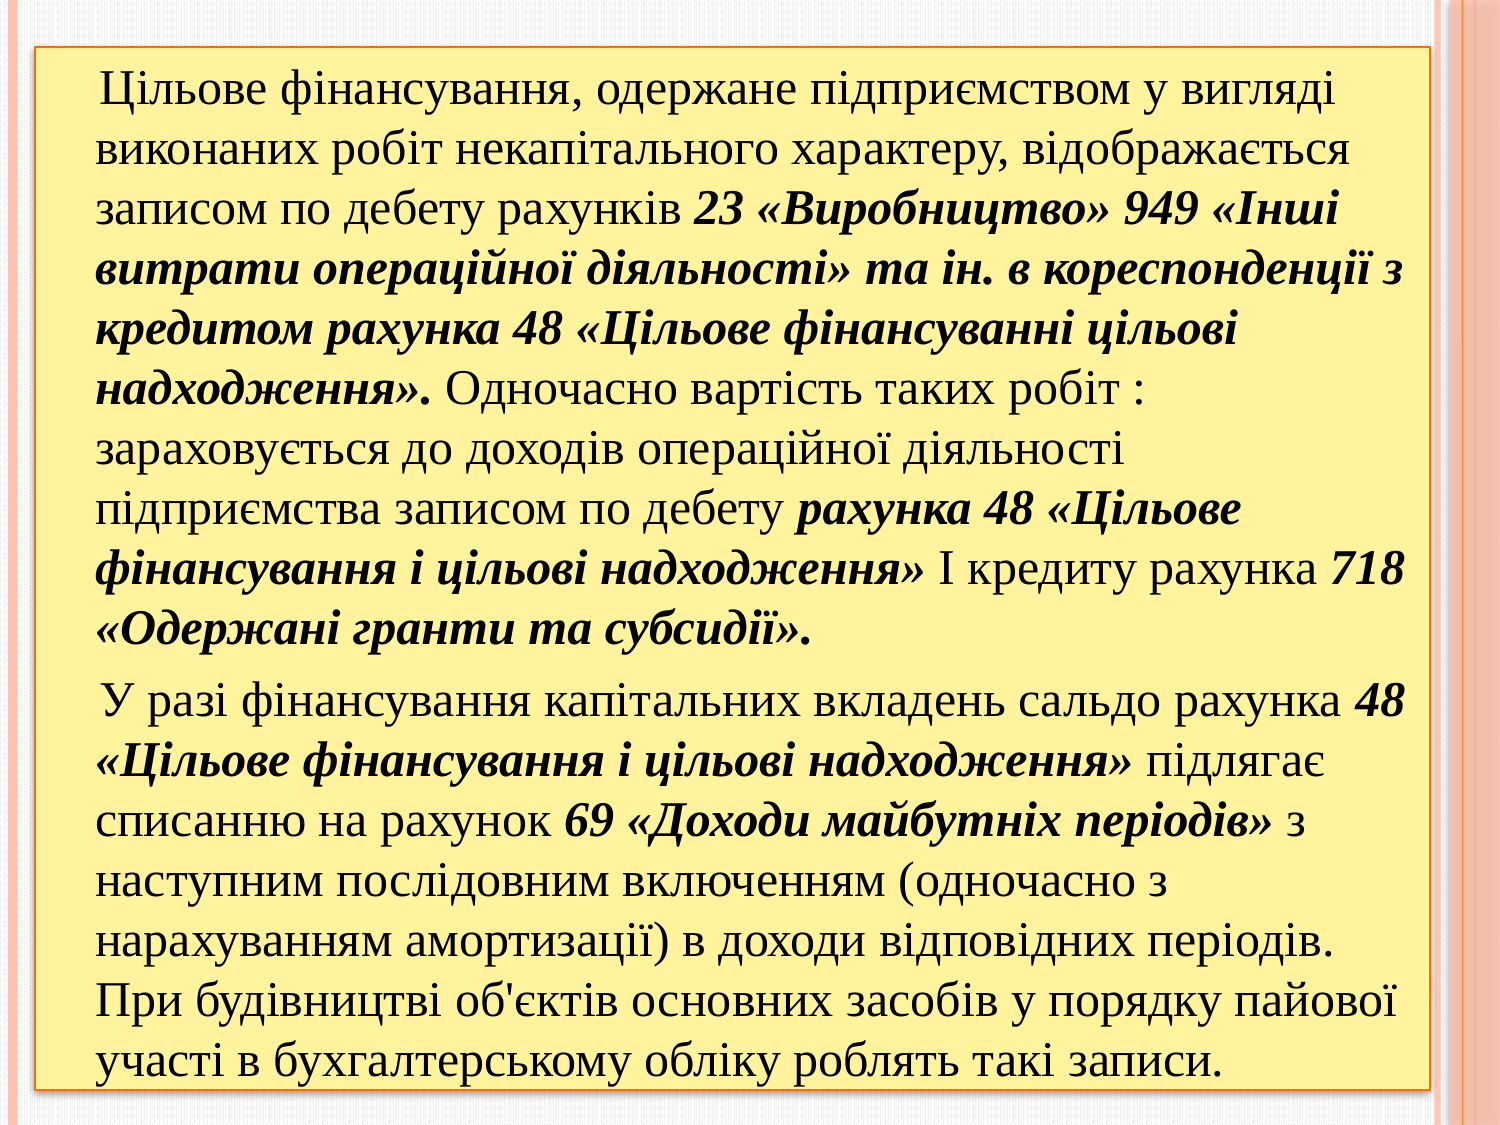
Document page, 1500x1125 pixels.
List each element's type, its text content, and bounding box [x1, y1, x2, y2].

list Цільове фінансування, одержане підприємством у вигляді виконаних робіт некапітального характеру, відображається записом по дебету рахунків 23 «Виробництво» 949 «Інші витрати операційної діяльності» та ін. в кореспонденції з кредитом рахунка 48 «Цільове фінансуванні цільові надходження». Одночасно вартість таких робіт : зараховується до доходів операційної діяльності підприємства записом по дебету рахунка 48 «Цільове фінансування і цільові надходження» І кредиту рахунка 718 «Одержані гранти та субсидії». У разі фінансування капітальних вкладень сальдо рахунка 48 «Цільове фінансування і цільові надходження» підлягає списанню на рахунок 69 «Доходи майбутніх періодів» з наступним послідовним включенням (одночасно з нарахуванням амортизації) в доходи відповідних періодів. При будівництві об'єктів основних засобів у порядку пайової участі в бухгалтерському обліку роблять такі записи. [34, 46, 1431, 1091]
